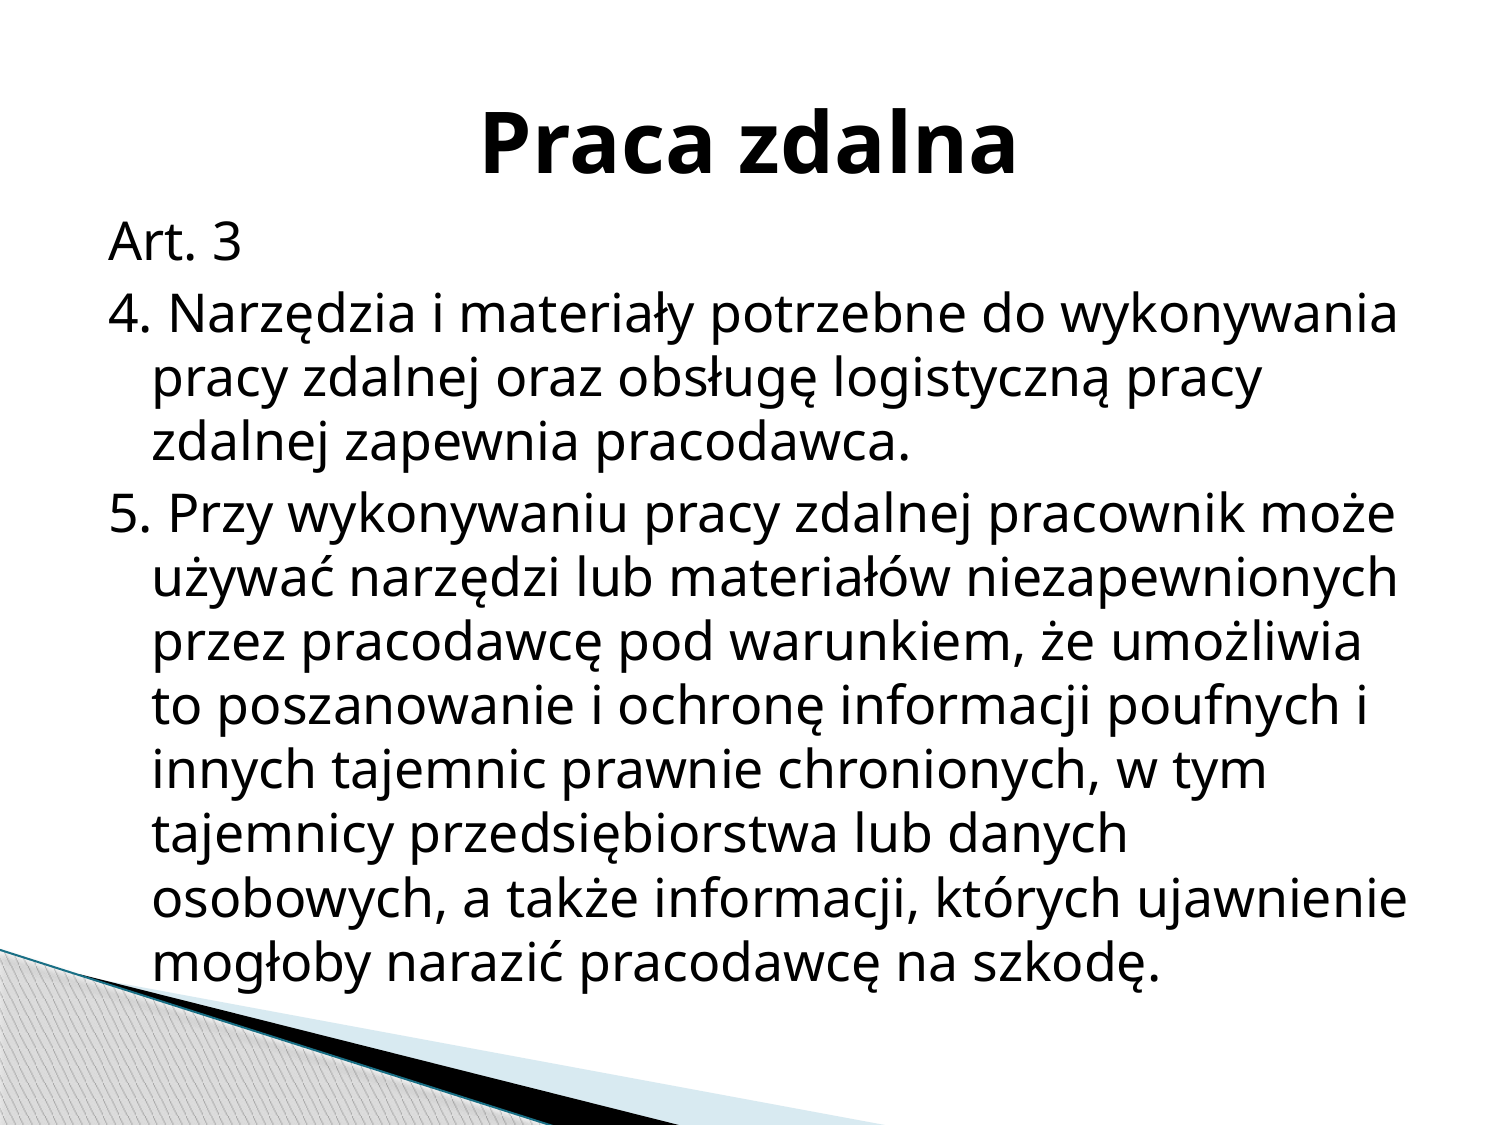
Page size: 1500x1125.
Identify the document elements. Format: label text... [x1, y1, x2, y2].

list Art. 3 4. Narzędzia i materiały potrzebne do wykonywania pracy zdalnej oraz obsługę logistyczną pracy zdalnej zapewnia pracodawca. 5. Przy wykonywaniu pracy zdalnej pracownik może używać narzędzi lub materiałów niezapewnionych przez pracodawcę pod warunkiem, że umożliwia to poszanowanie i ochronę informacji poufnych i innych tajemnic prawnie chronionych, w tym tajemnicy przedsiębiorstwa lub danych osobowych, a także informacji, których ujawnienie mogłoby narazić pracodawcę na szkodę. [75, 233, 1425, 1055]
title Praca zdalna [75, 45, 1425, 233]
